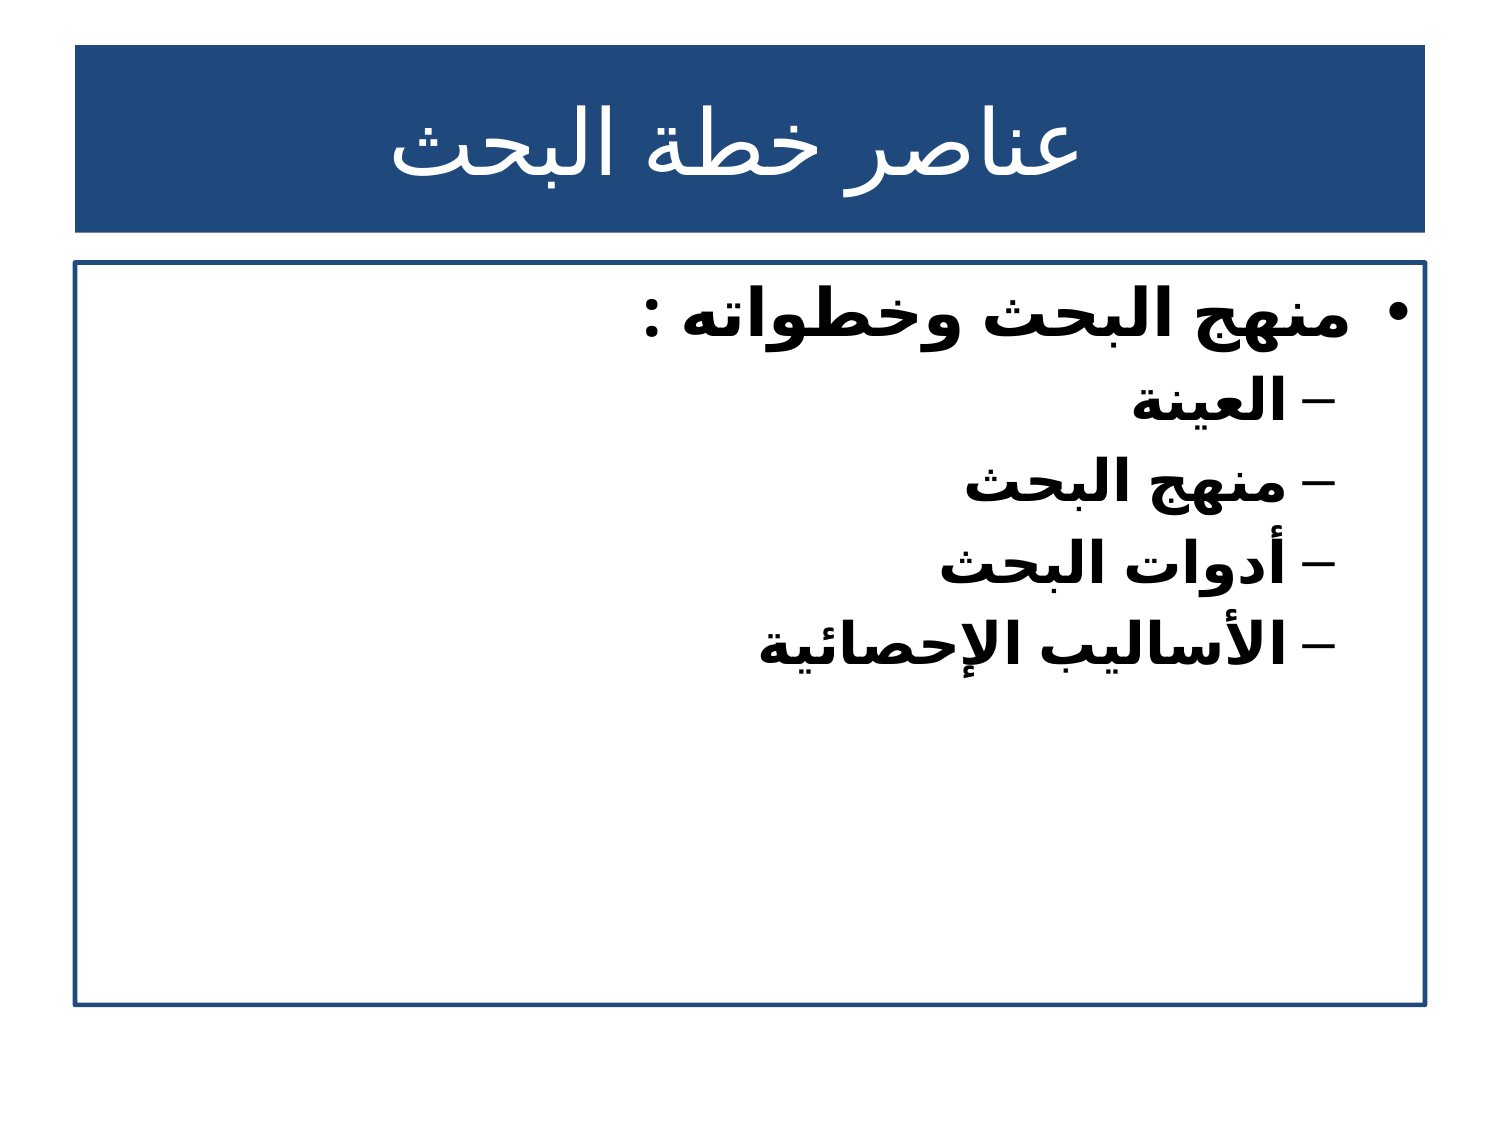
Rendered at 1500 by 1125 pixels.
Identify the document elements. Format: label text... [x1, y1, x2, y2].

list منهج البحث وخطواته : العينة منهج البحث أدوات البحث الأساليب الإحصائية [75, 262, 1425, 1005]
title عناصر خطة البحث [75, 45, 1425, 233]
